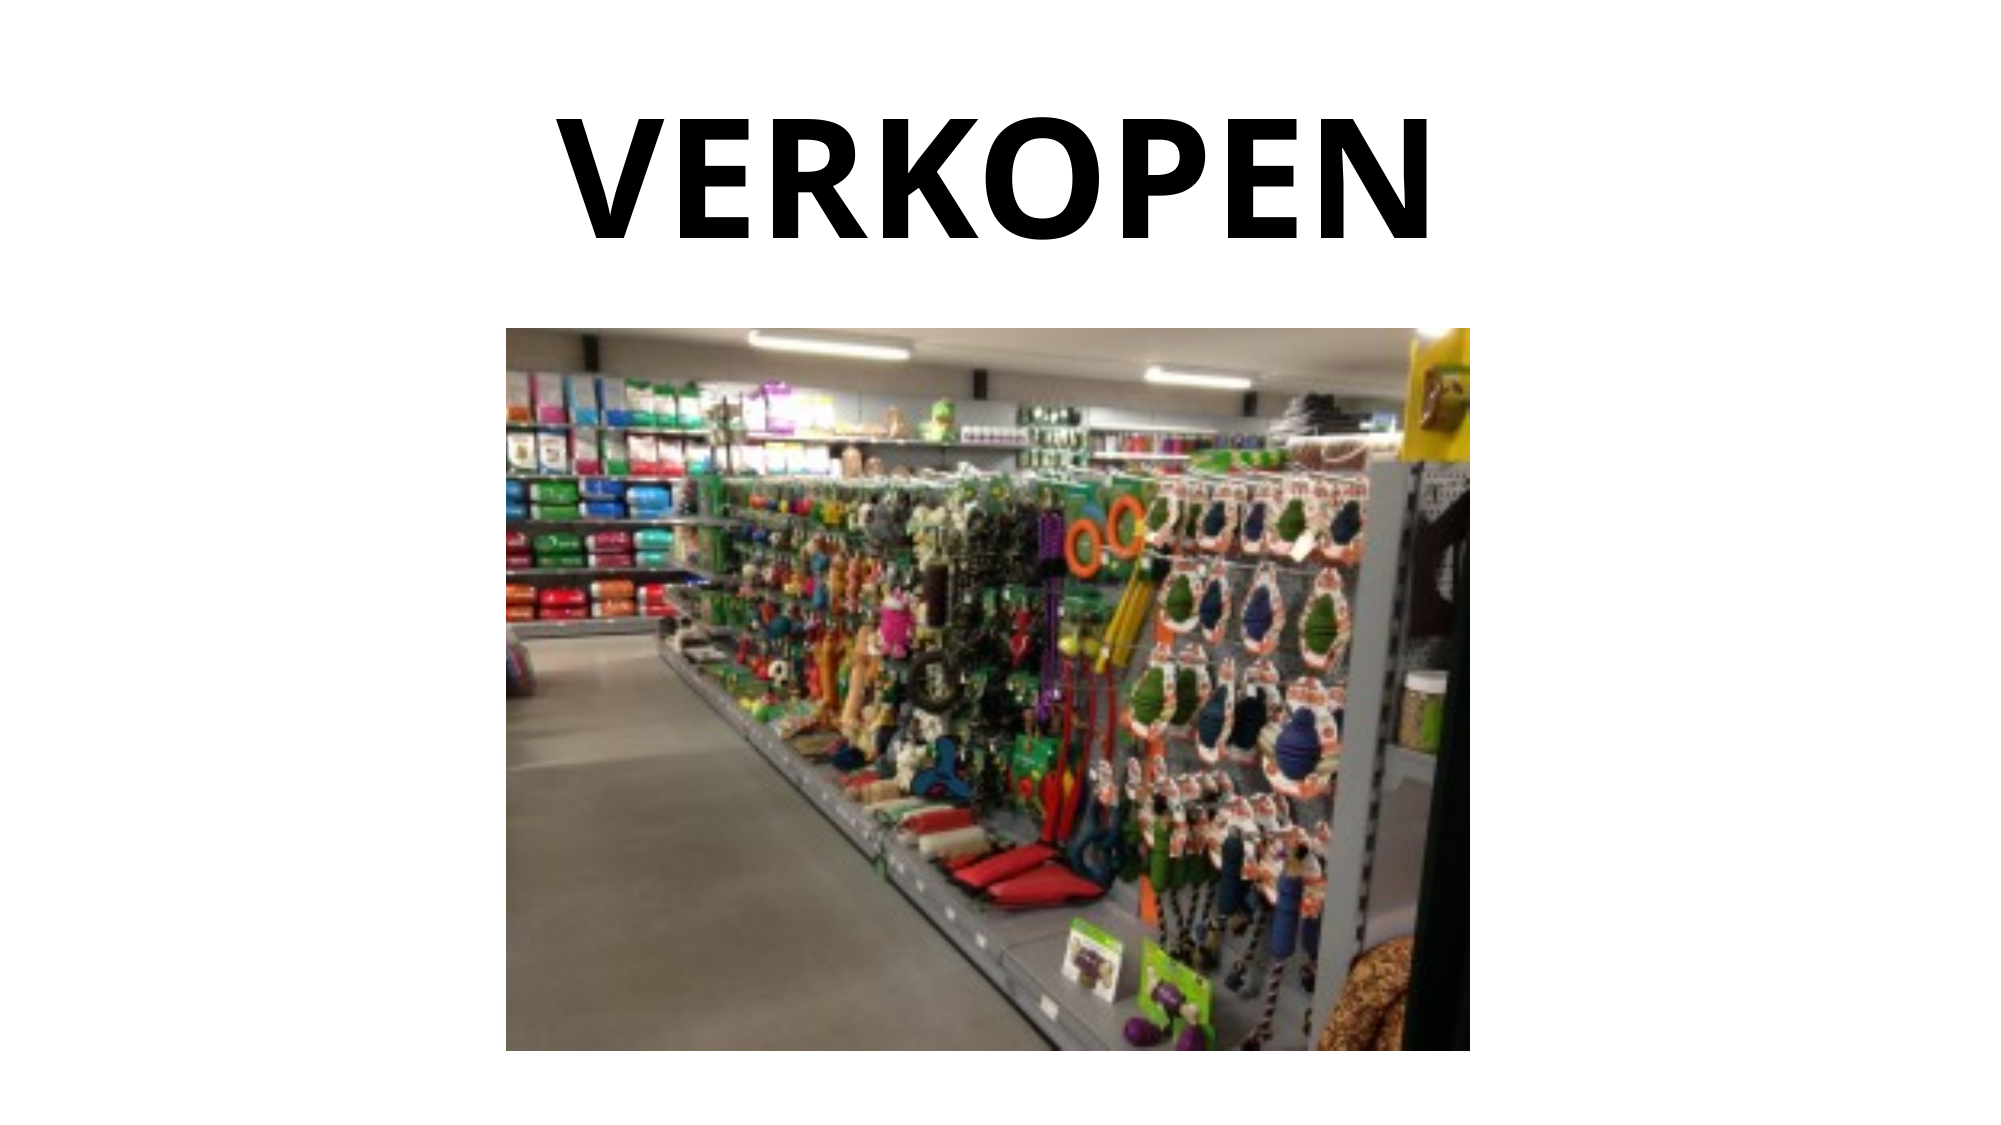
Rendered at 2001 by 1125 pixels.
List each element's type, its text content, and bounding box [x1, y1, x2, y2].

picture [506, 328, 1470, 1051]
title VERKOPEN [249, 20, 1750, 283]
